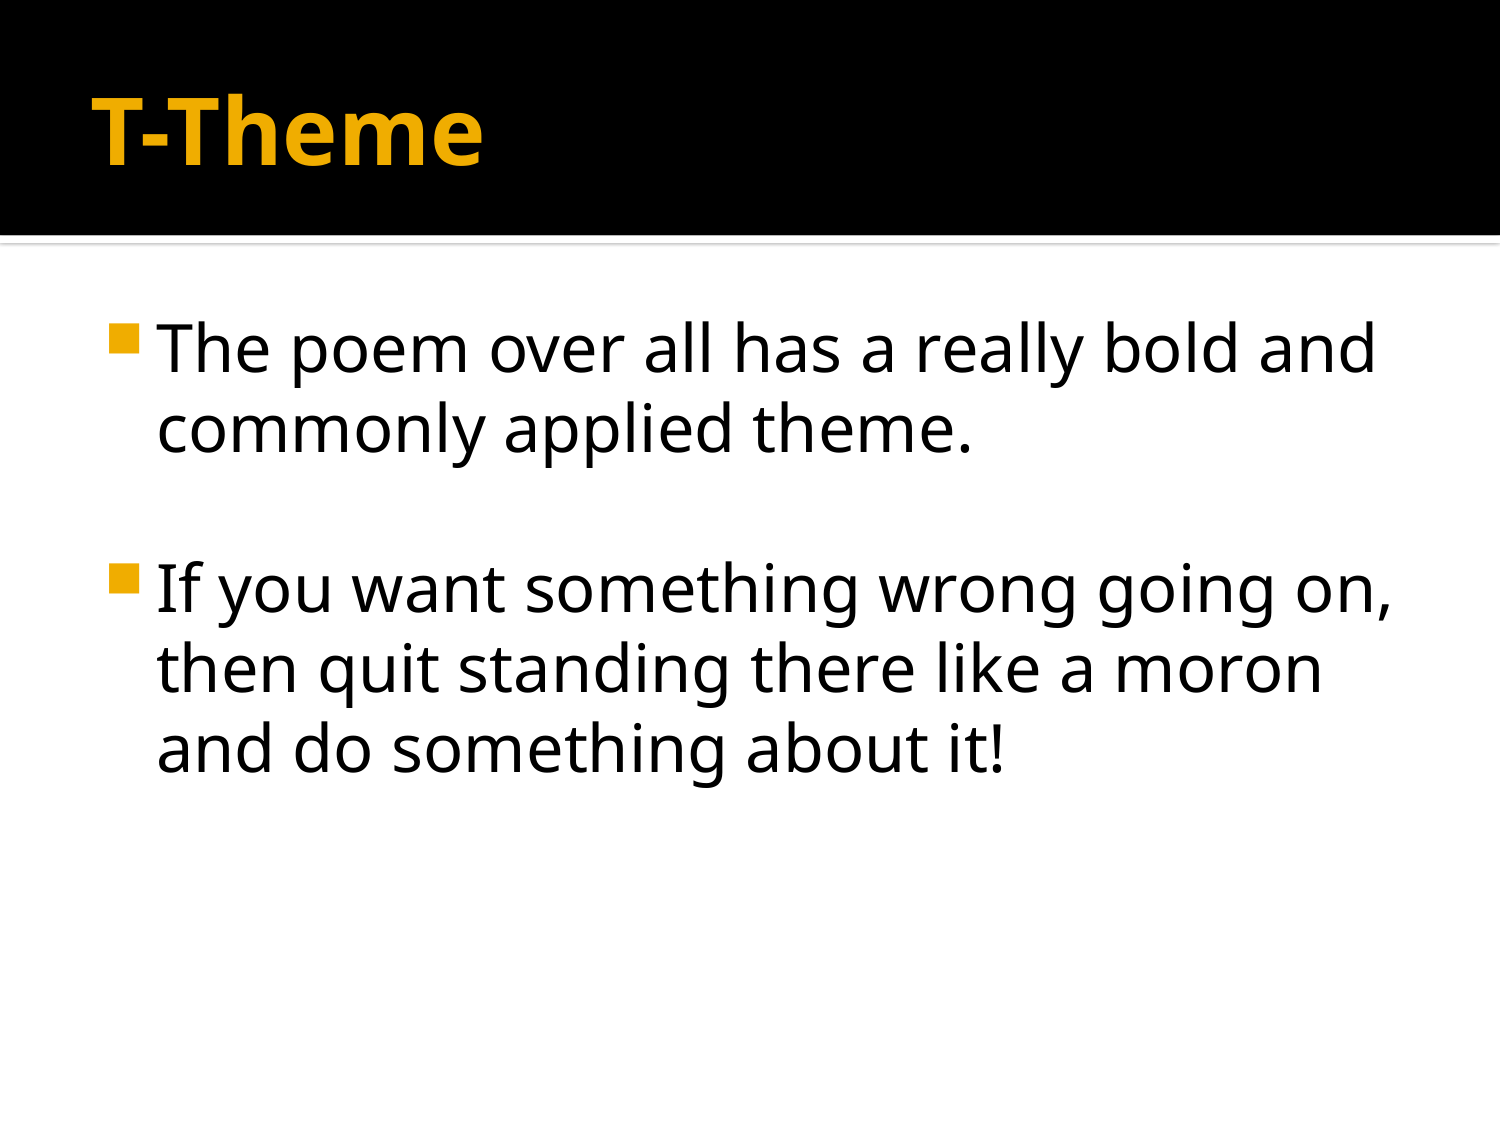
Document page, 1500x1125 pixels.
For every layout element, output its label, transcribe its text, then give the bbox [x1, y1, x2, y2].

title T-Theme [75, 25, 1425, 231]
list The poem over all has a really bold and commonly applied theme. If you want something wrong going on, then quit standing there like a moron and do something about it! [75, 291, 1425, 1050]
